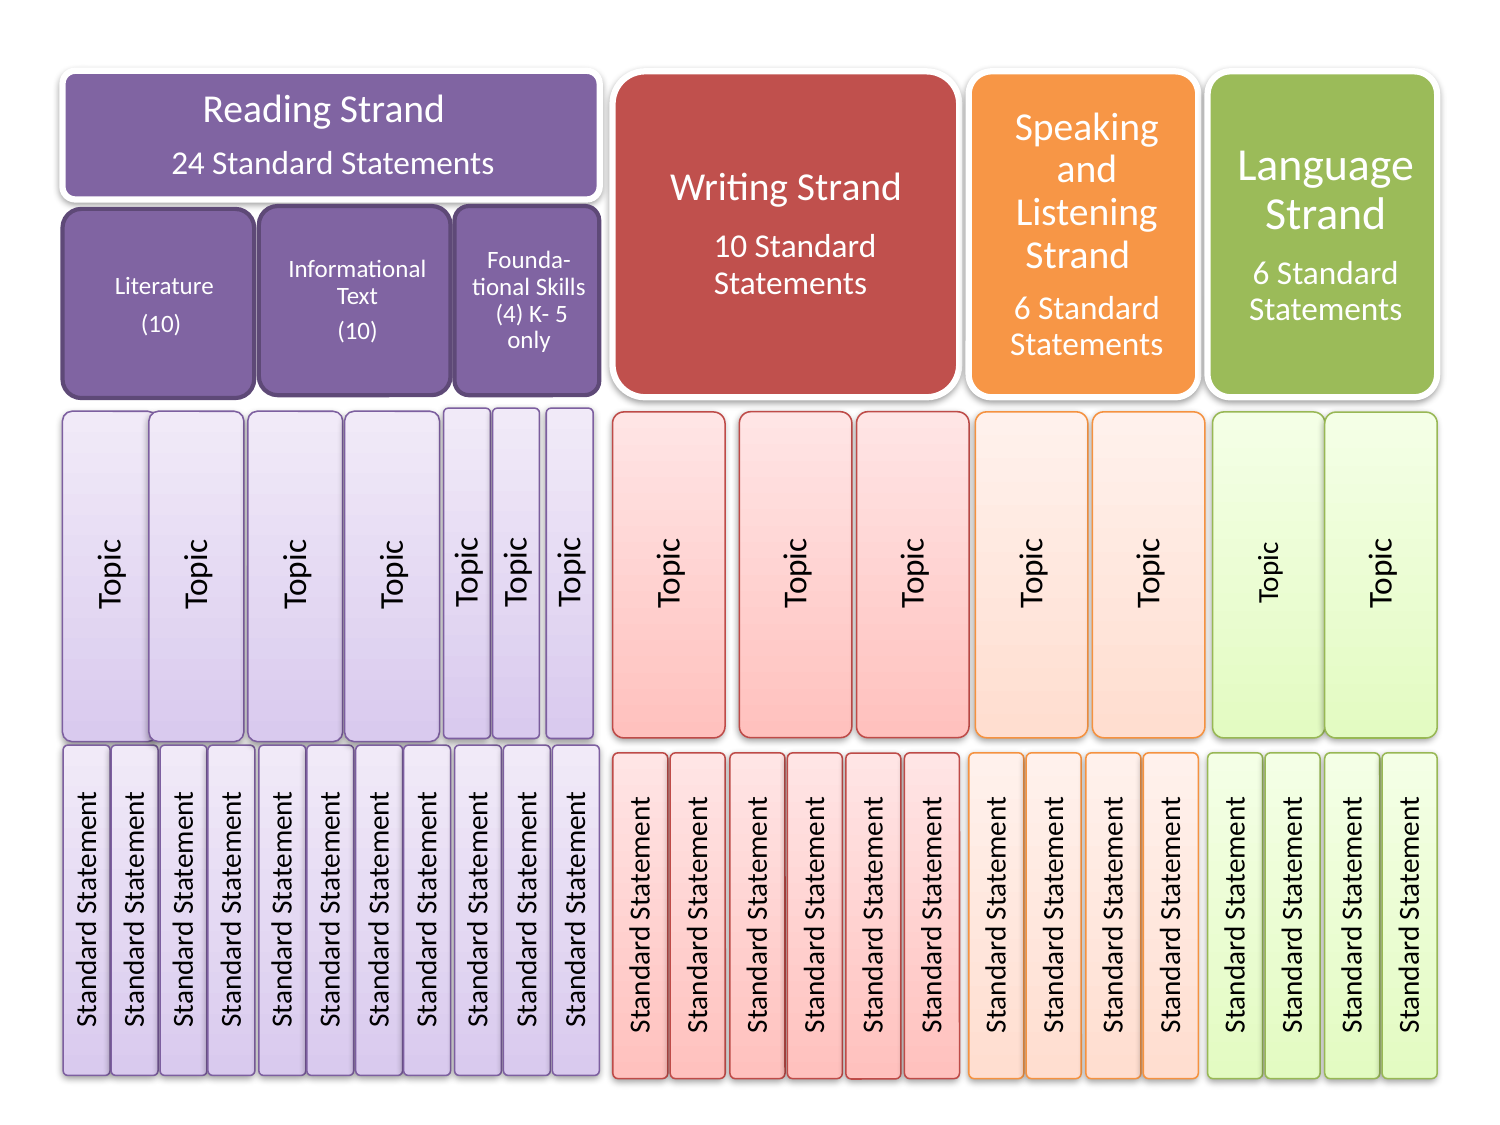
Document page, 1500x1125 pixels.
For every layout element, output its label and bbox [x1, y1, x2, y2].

text_box [62, 67, 1438, 1088]
